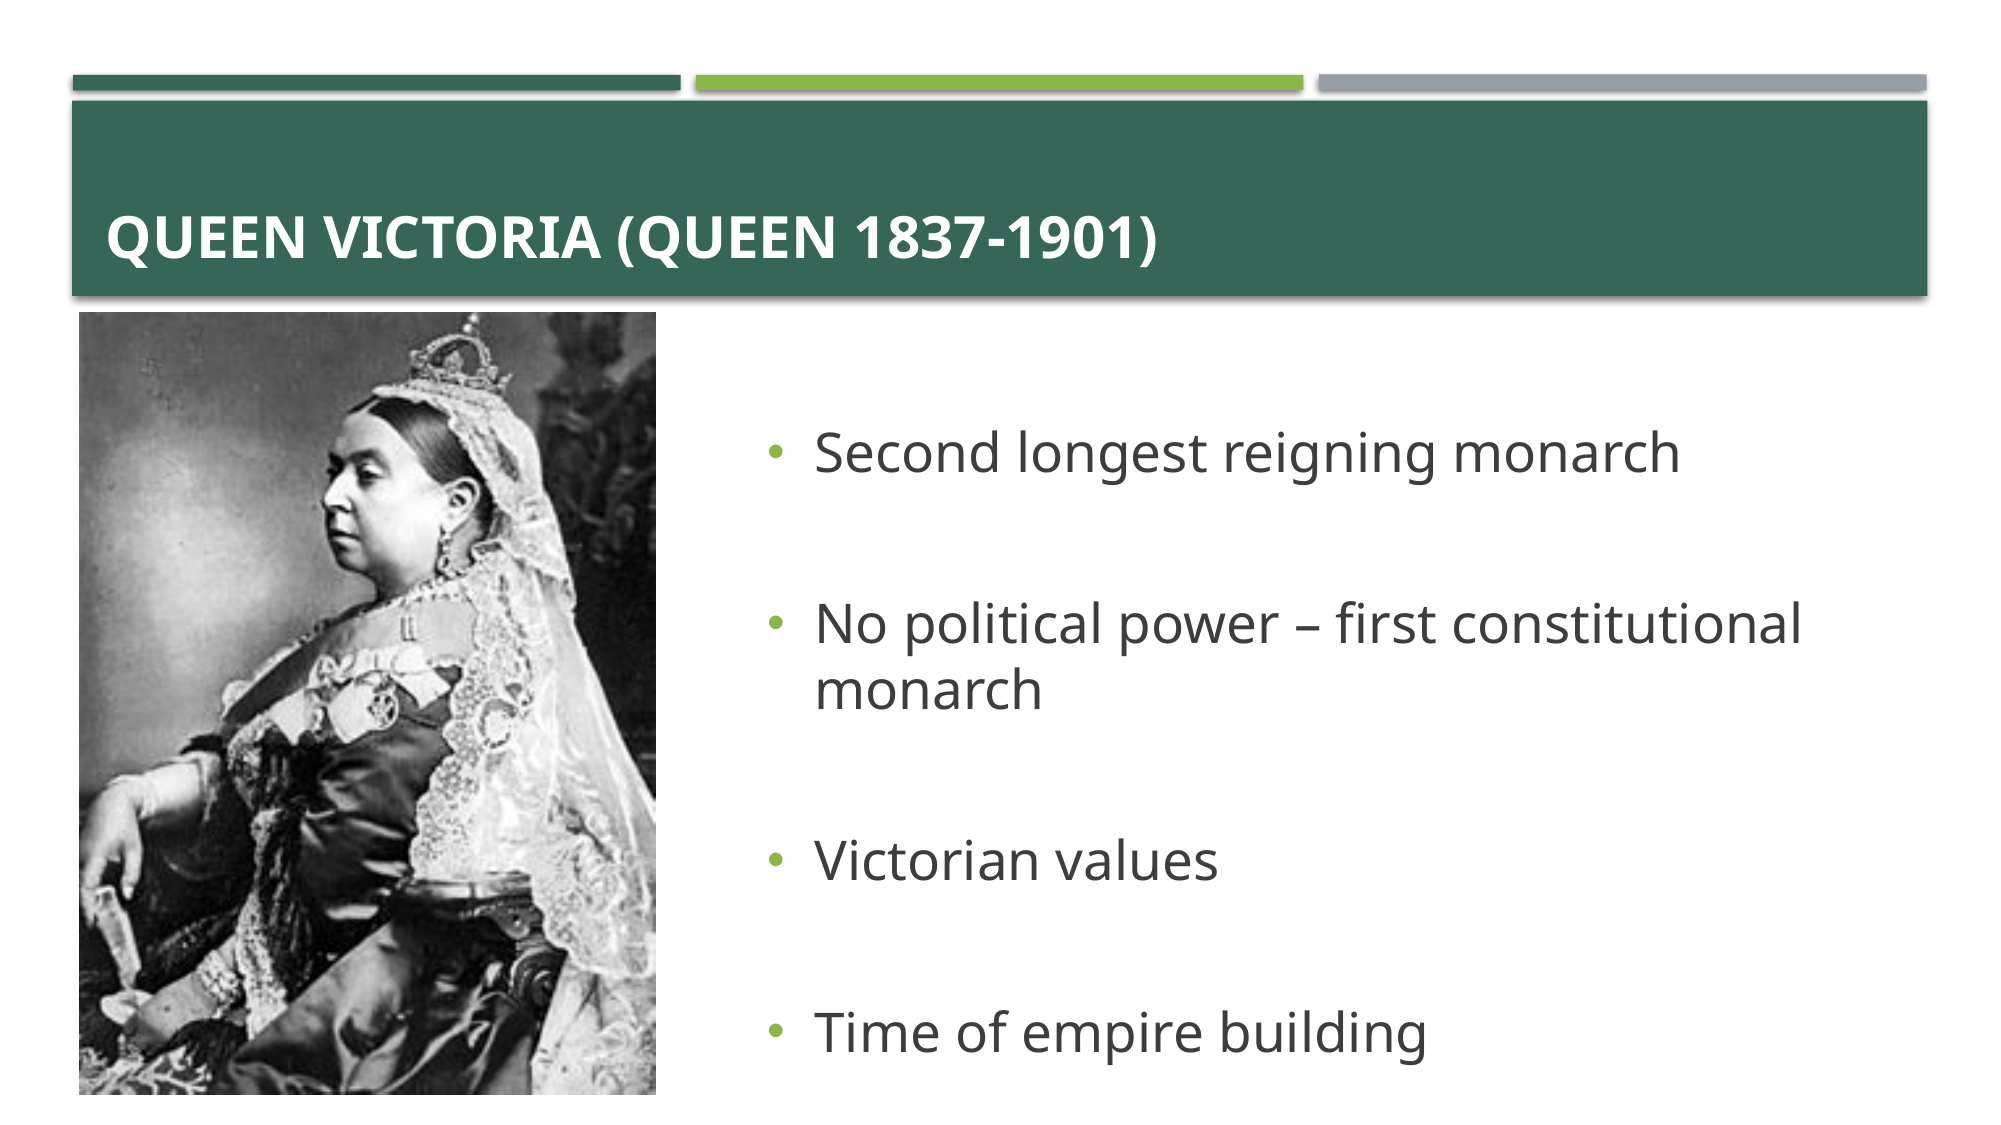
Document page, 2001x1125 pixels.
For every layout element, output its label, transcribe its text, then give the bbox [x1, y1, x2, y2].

list Second longest reigning monarch No political power – first constitutional monarch Victorian values Time of empire building [752, 249, 1943, 1079]
title Queen Victoria (queen 1837-1901) [90, 59, 1863, 278]
picture [79, 312, 656, 1096]
